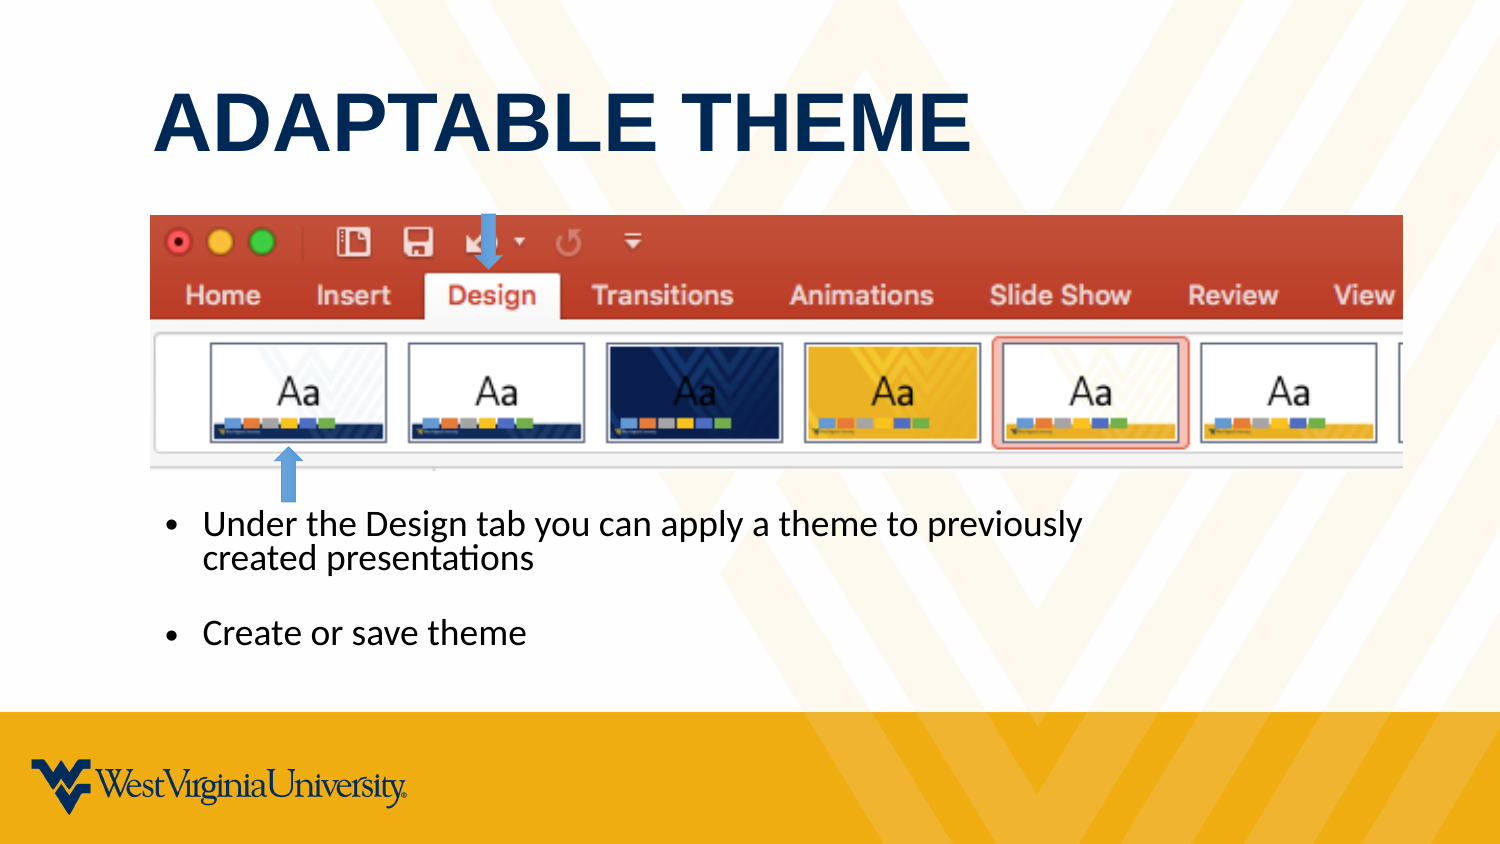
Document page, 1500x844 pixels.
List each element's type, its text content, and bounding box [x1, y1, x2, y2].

list Under the Design tab you can apply a theme to previously created presentations Create or save theme [150, 501, 1100, 744]
picture [0, 0, 1500, 844]
text_box [281, 471, 296, 503]
title ADAPTABLE THEME [137, 56, 1488, 197]
